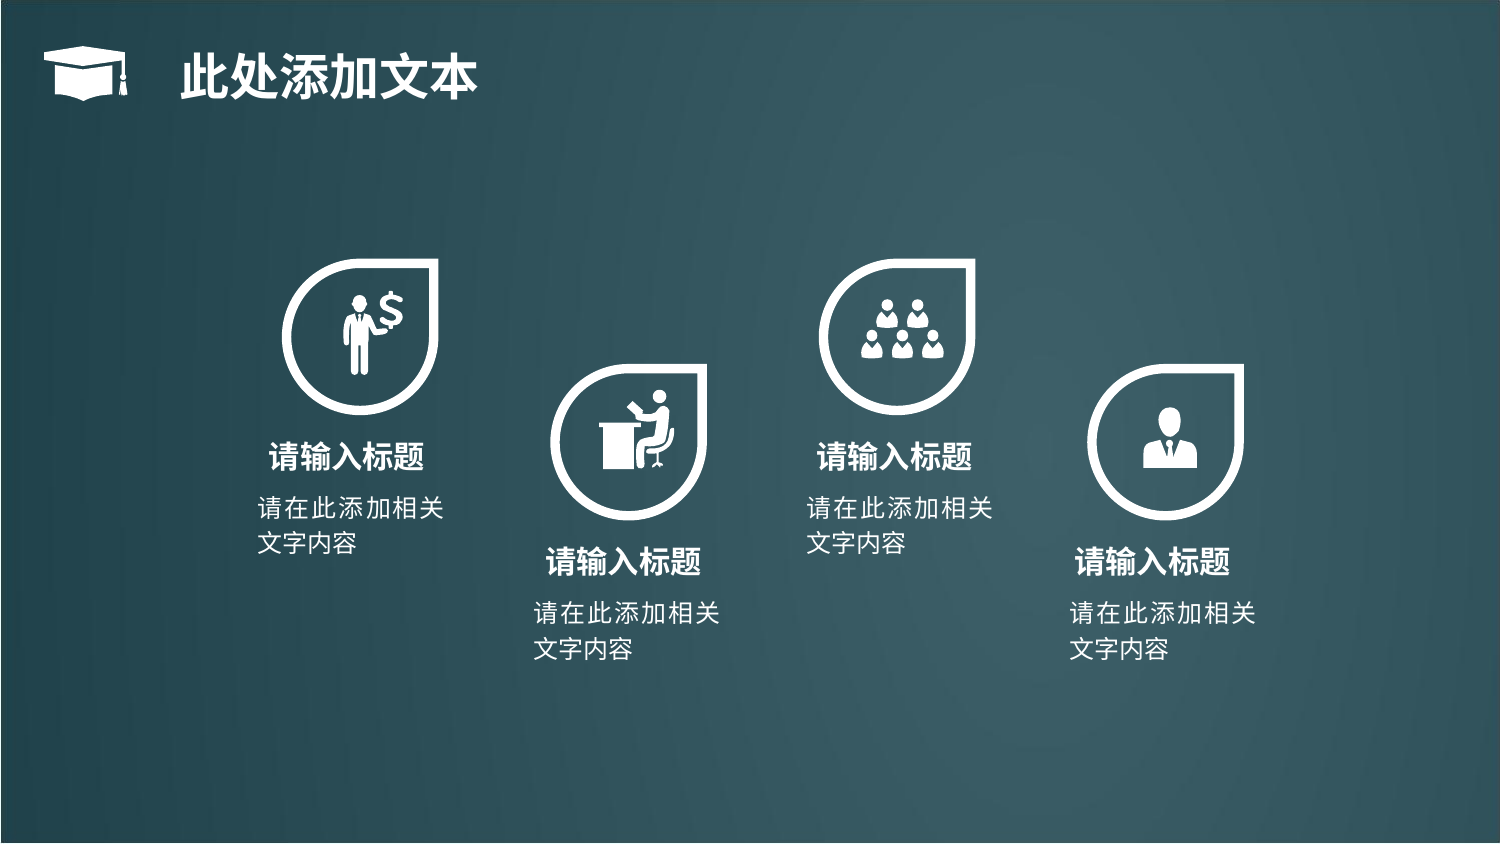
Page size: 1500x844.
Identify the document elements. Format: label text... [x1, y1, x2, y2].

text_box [554, 368, 703, 516]
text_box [1091, 368, 1240, 516]
text_box 请在此添加相关文字内容 [795, 480, 1006, 564]
text_box 请输入标题 [534, 536, 740, 586]
text_box [44, 46, 128, 96]
text_box 请输入标题 [257, 431, 463, 480]
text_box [823, 263, 971, 411]
text_box [54, 65, 113, 102]
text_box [286, 263, 434, 411]
text_box 此处添加文本 [164, 37, 604, 113]
text_box 请输入标题 [805, 431, 1011, 480]
text_box 请在此添加相关文字内容 [522, 585, 732, 669]
picture [0, 0, 1500, 844]
text_box 请输入标题 [1063, 536, 1268, 585]
text_box 请在此添加相关文字内容 [246, 480, 457, 564]
text_box 请在此添加相关文字内容 [1057, 585, 1268, 669]
